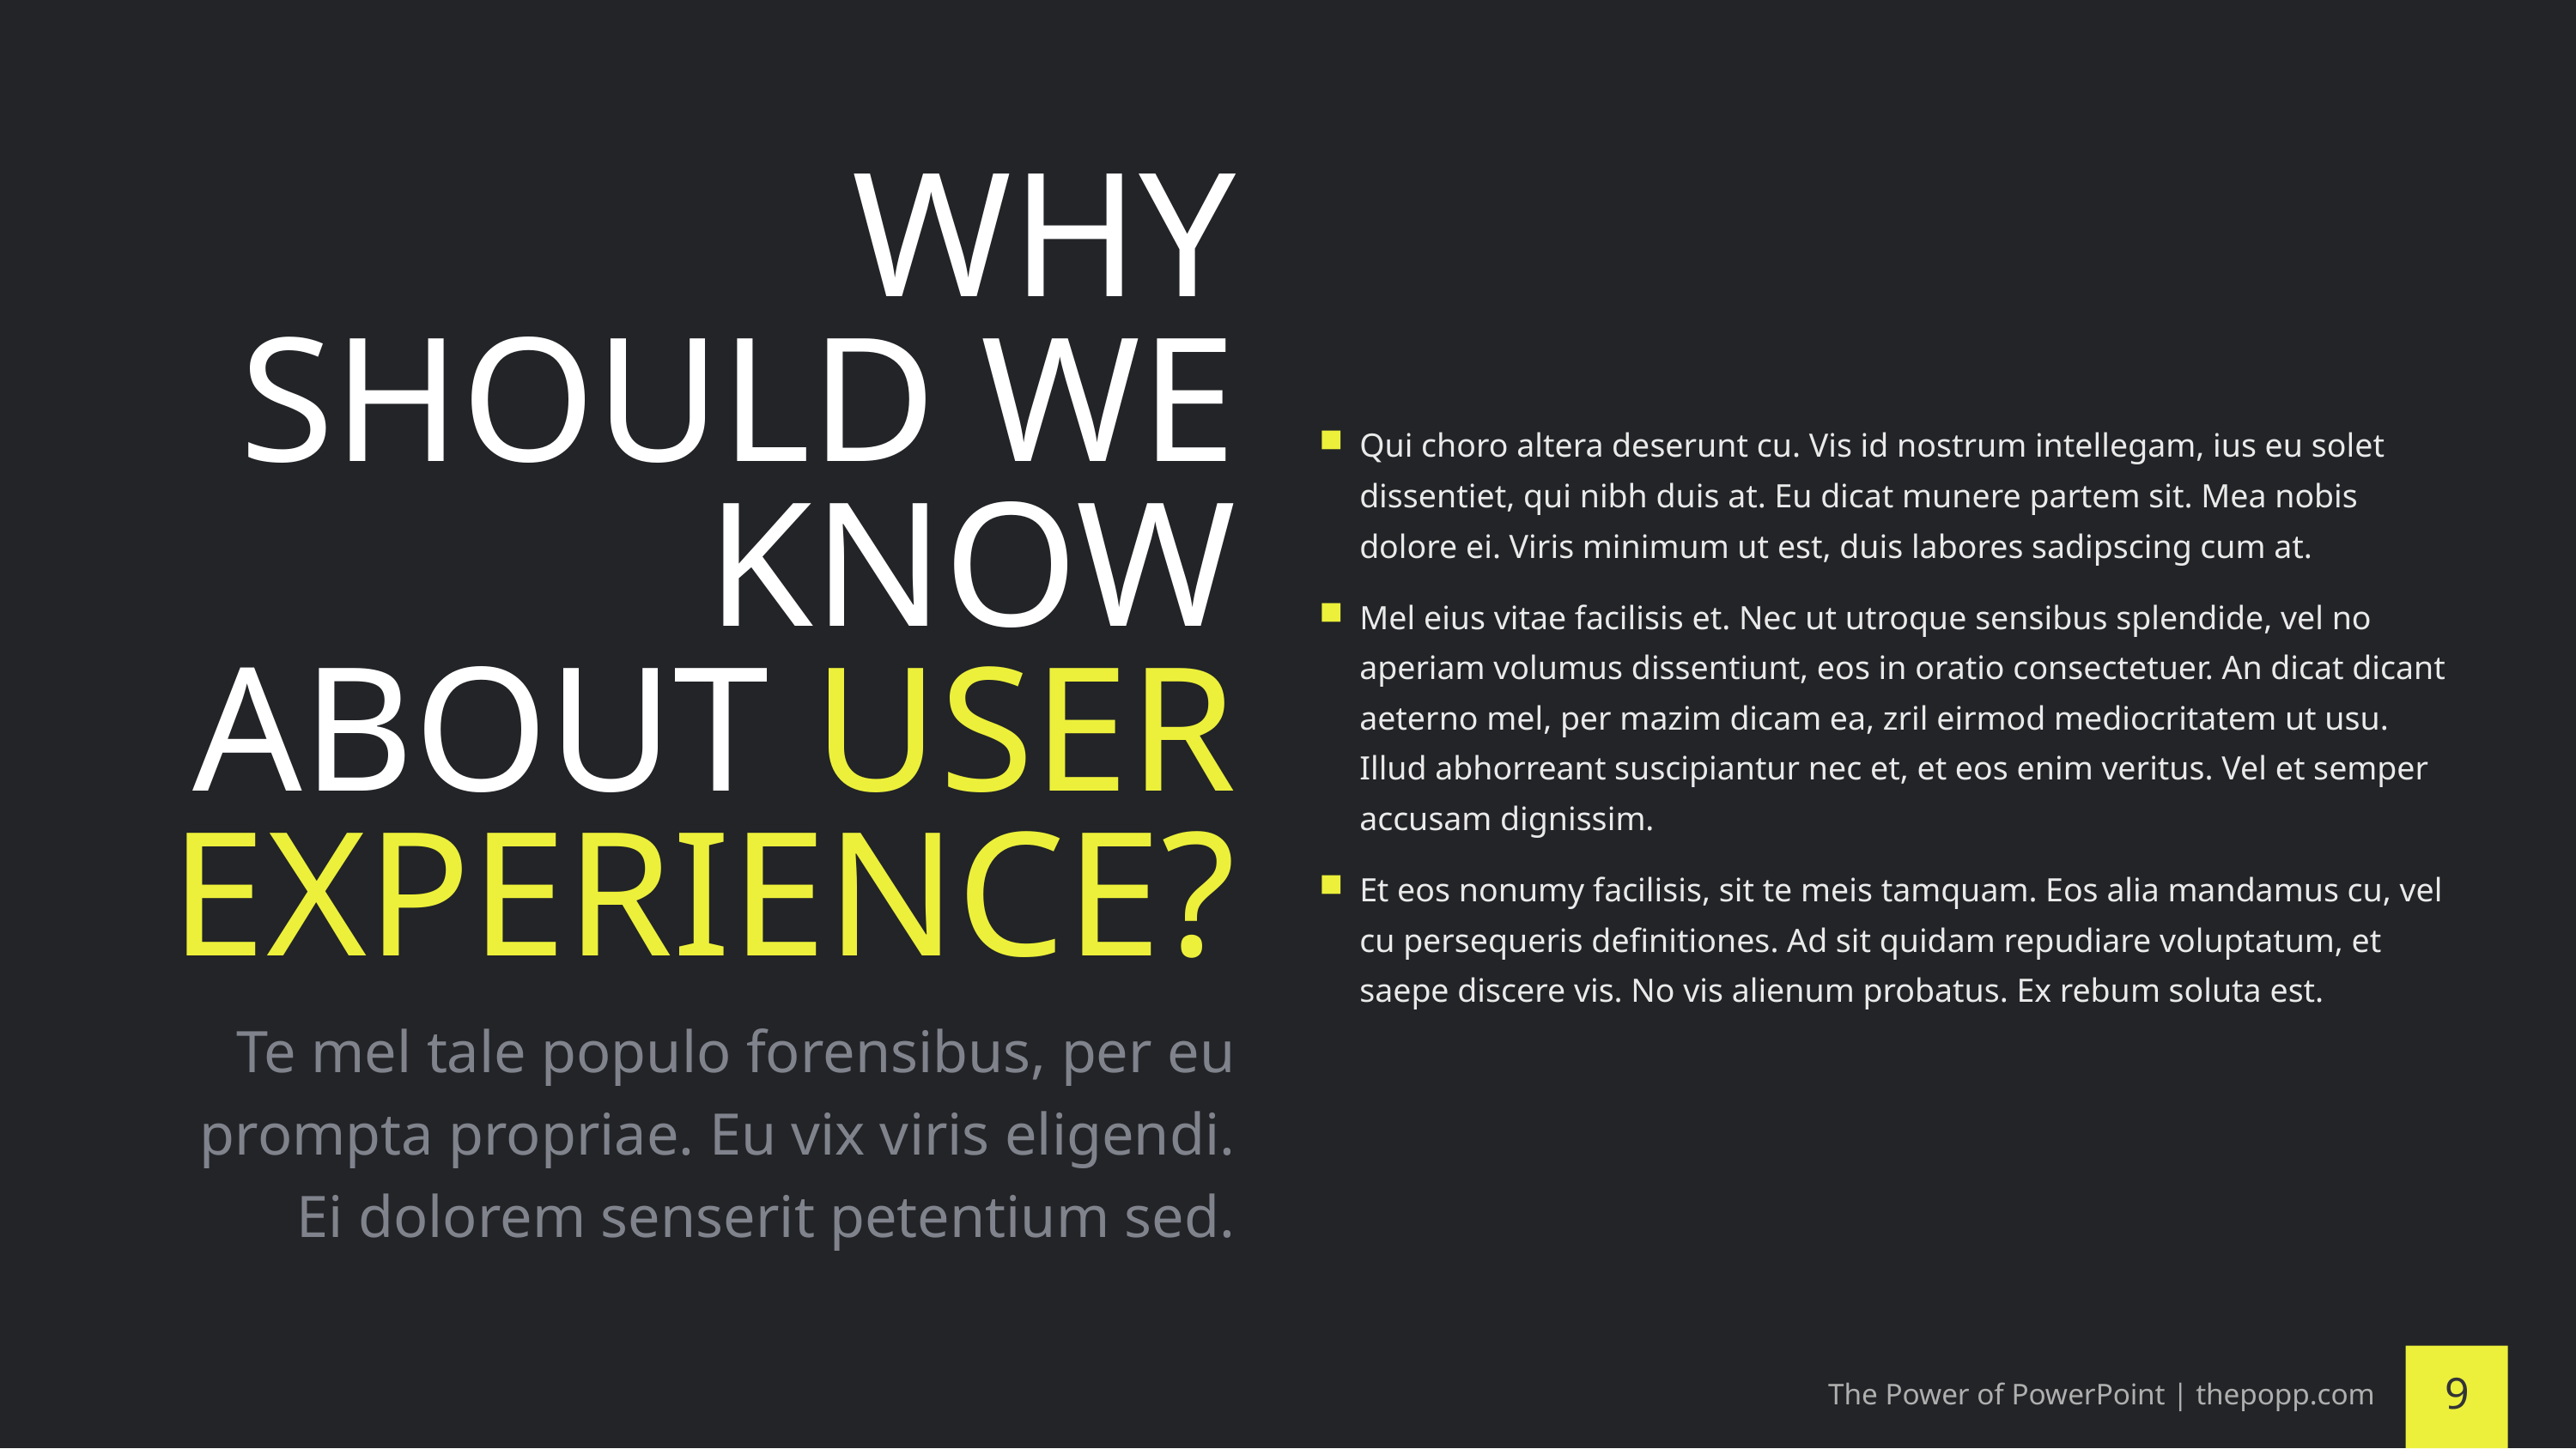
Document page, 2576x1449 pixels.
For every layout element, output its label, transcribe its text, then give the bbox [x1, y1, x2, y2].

title WHY SHOULD WE KNOW ABOUT USER EXPERIENCE? [112, 130, 1249, 995]
list Te mel tale populo forensibus, per eu prompta propriae. Eu vix viris eligendi. Ei dolorem senserit petentium sed. [112, 995, 1249, 1292]
list Qui choro altera deserunt cu. Vis id nostrum intellegam, ius eu solet dissentiet, qui nibh duis at. Eu dicat munere partem sit. Mea nobis dolore ei. Viris minimum ut est, duis labores sadipscing cum at. Mel eius vitae facilisis et. Nec ut utroque sensibus splendide, vel no aperiam volumus dissentiunt, eos in oratio consectetuer. An dicat dicant aeterno mel, per mazim dicam ea, zril eirmod mediocritatem ut usu. Illud abhorreant suscipiantur nec et, et eos enim veritus. Vel et semper accusam dignissim. Et eos nonumy facilisis, sit te meis tamquam. Eos alia mandamus cu, vel cu persequeris definitiones. Ad sit quidam repudiare voluptatum, et saepe discere vis. No vis alienum probatus. Ex rebum soluta est. [1306, 130, 2472, 1292]
slide_number 9 [2404, 1356, 2509, 1434]
footer The Power of PowerPoint | thepopp.com [1519, 1356, 2389, 1434]
